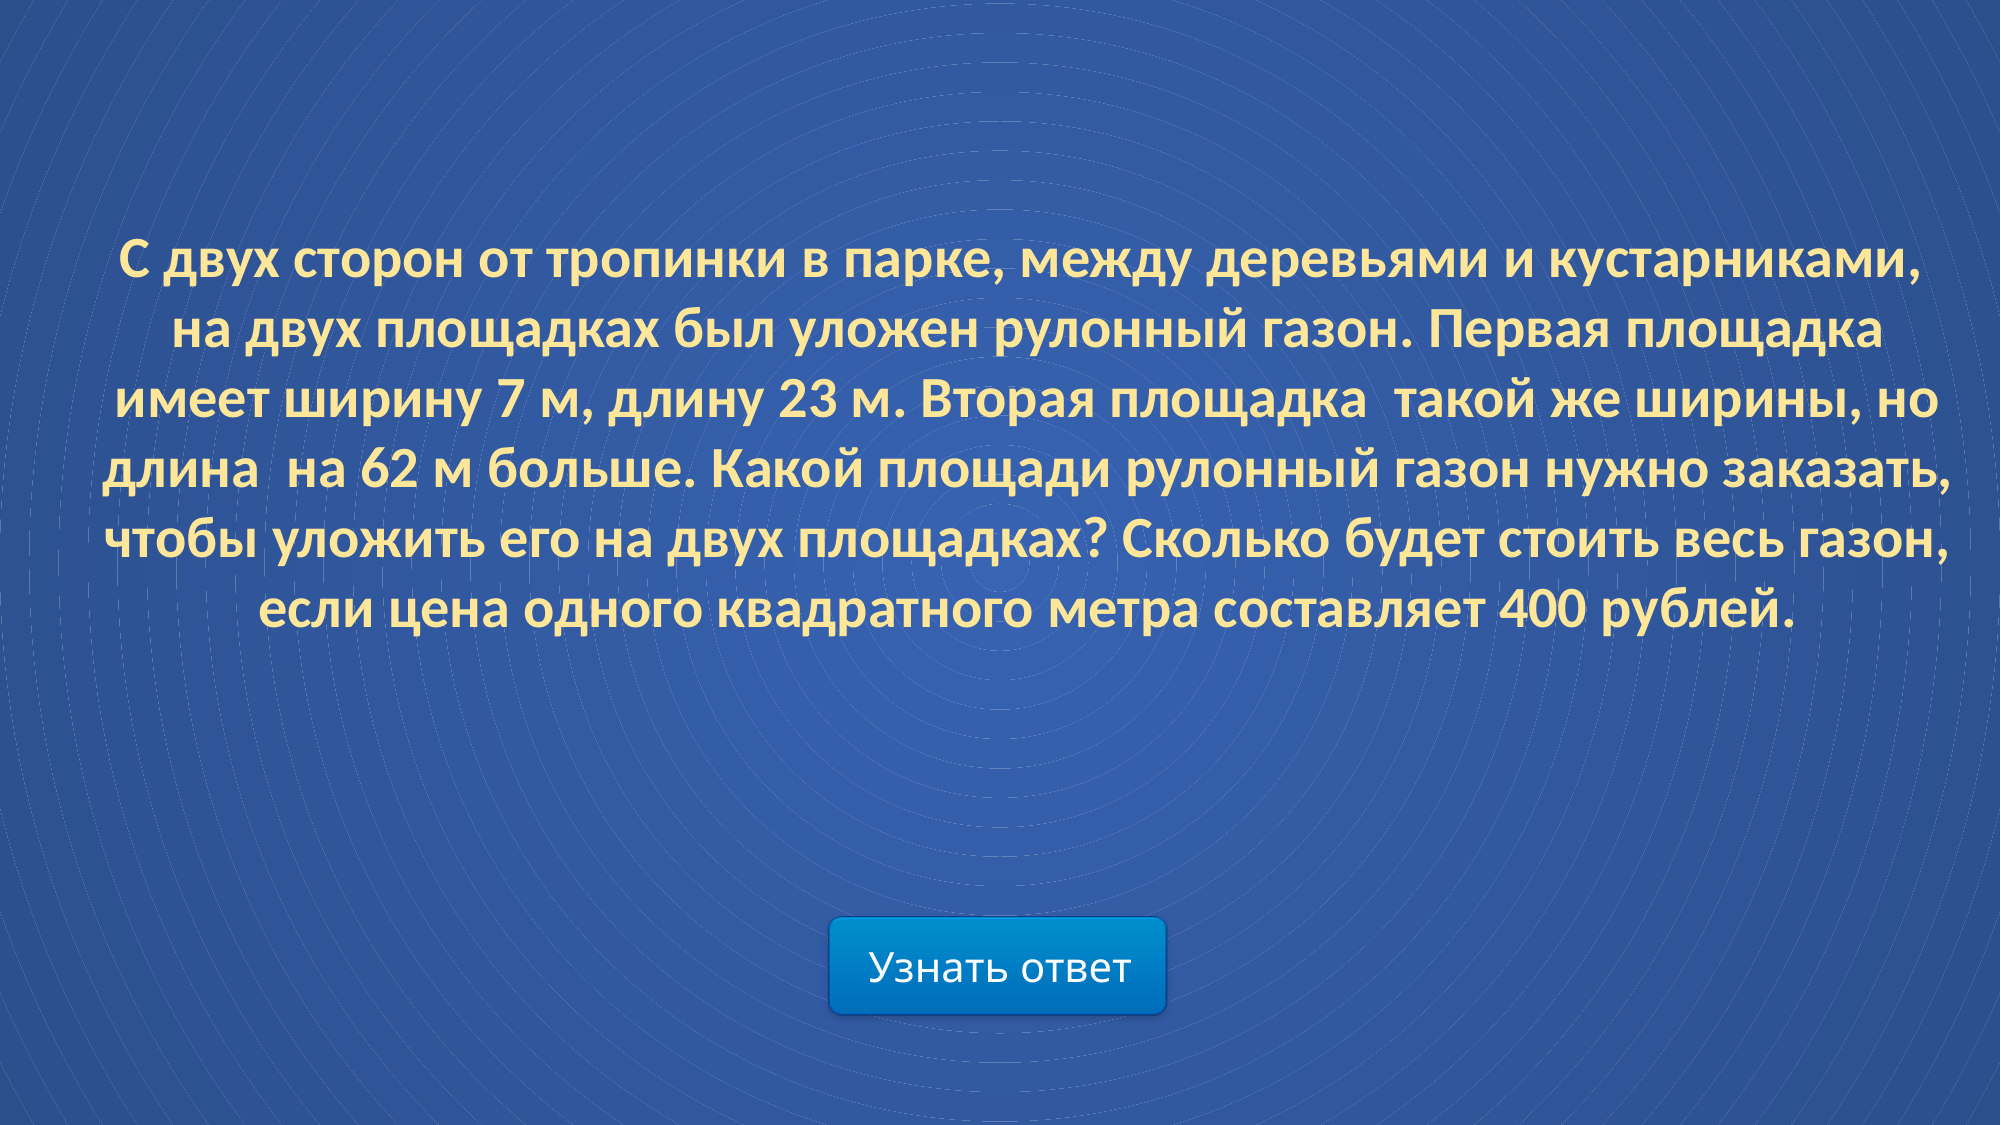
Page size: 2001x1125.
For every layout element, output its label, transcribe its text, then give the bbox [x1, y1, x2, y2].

picture [793, 902, 1180, 1035]
text_box С двух сторон от тропинки в парке, между деревьями и кустарниками, на двух площадках был уложен рулонный газон. Первая площадка имеет ширину 7 м, длину 23 м. Вторая площадка такой же ширины, но длина на 62 м больше. Какой площади рулонный газон нужно заказать, чтобы уложить его на двух площадках? Сколько будет стоить весь газон, если цена одного квадратного метра составляет 400 рублей. [87, 212, 1969, 647]
